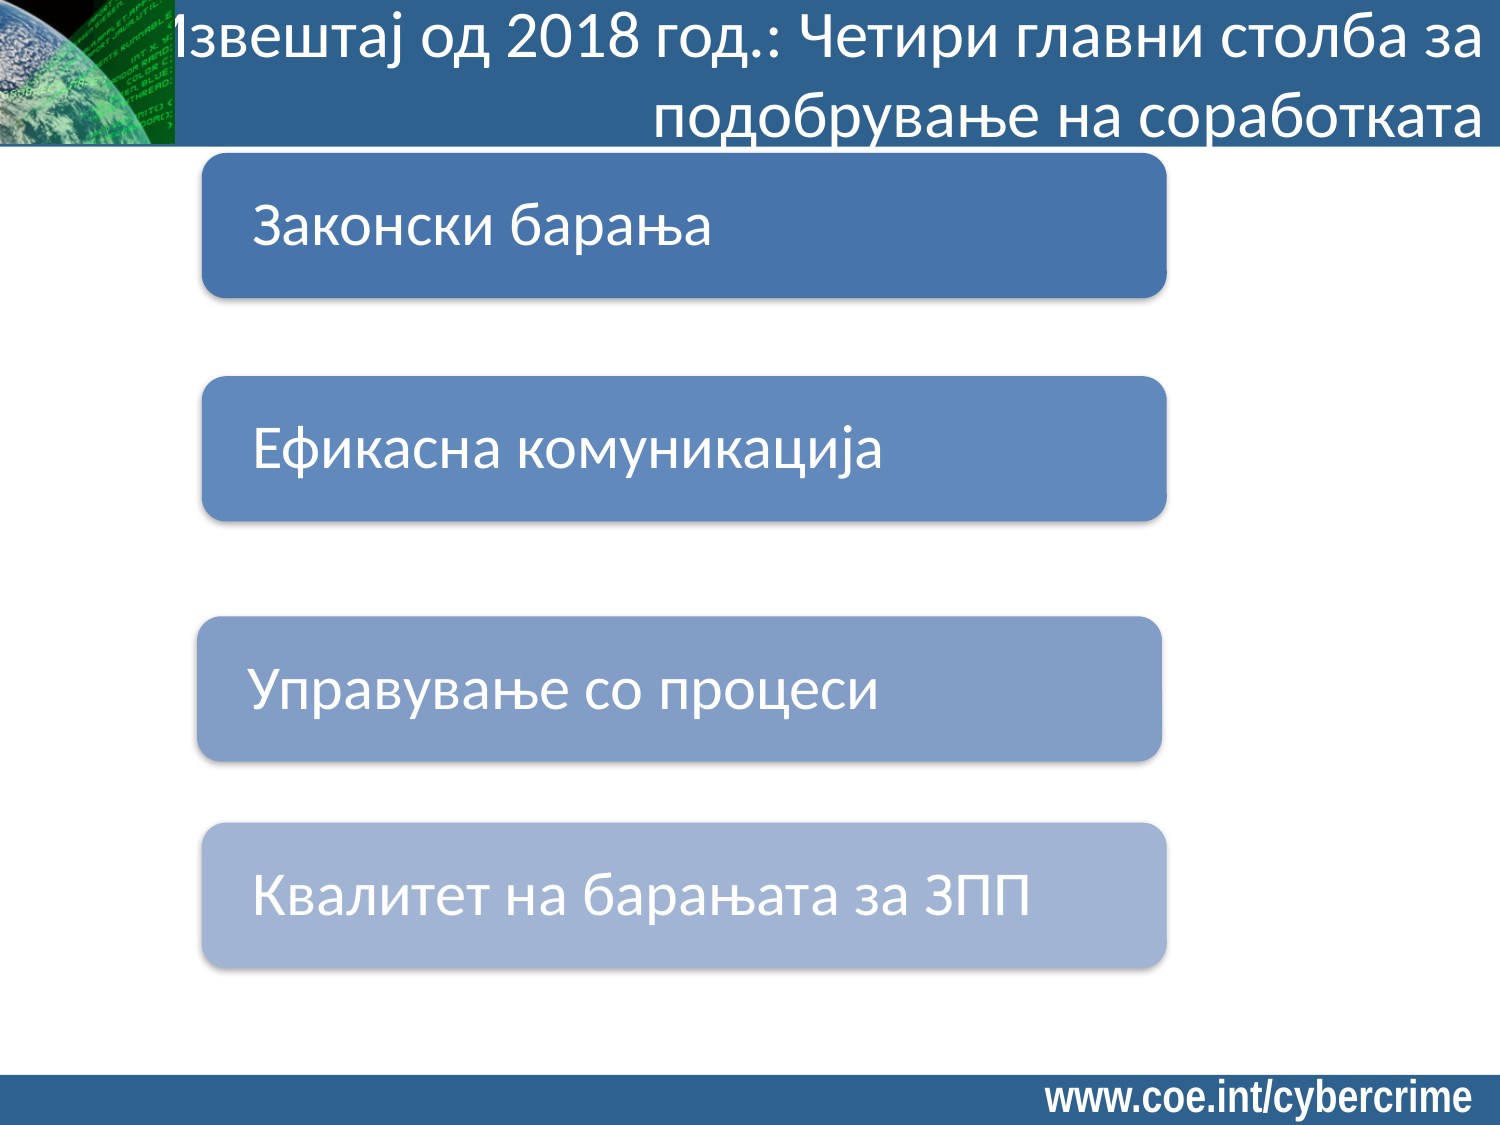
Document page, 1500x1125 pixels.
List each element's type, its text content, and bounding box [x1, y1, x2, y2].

text_box www.coe.int/cybercrime [1030, 1059, 1500, 1125]
text_box [0, 1073, 1030, 1125]
text_box Извештај од 2018 год.: Четири главни столба за подобрување на соработката [178, 0, 1500, 149]
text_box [132, 150, 1500, 1022]
picture [0, 0, 175, 144]
